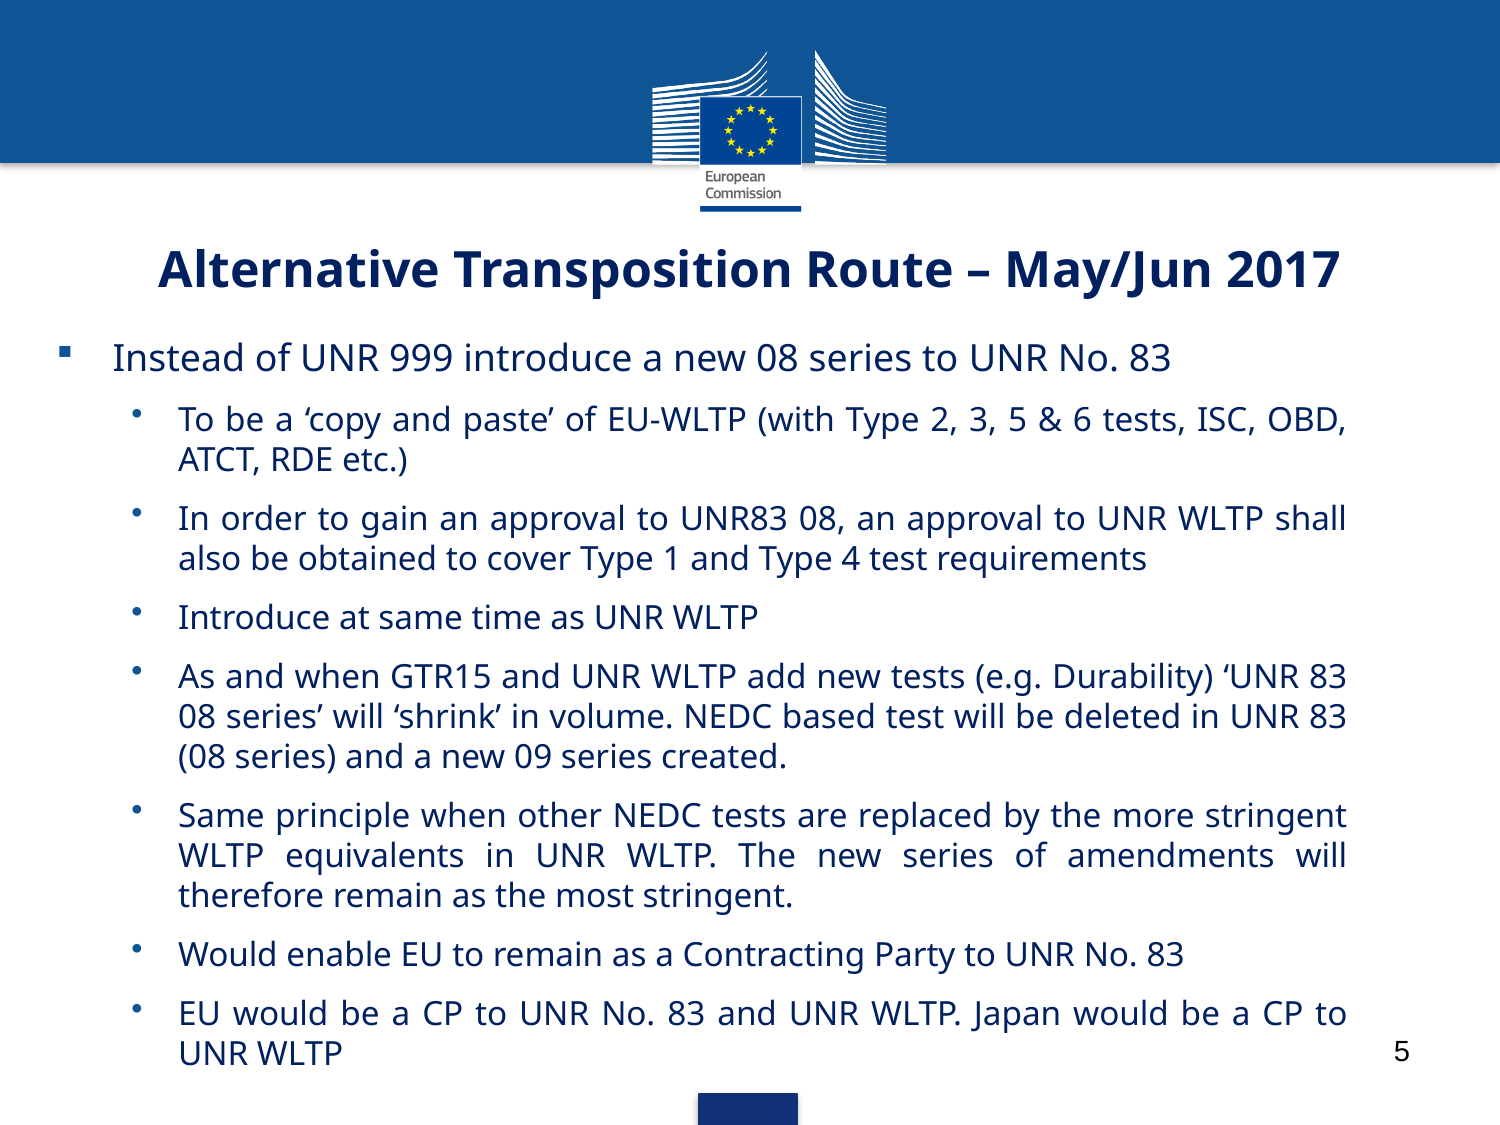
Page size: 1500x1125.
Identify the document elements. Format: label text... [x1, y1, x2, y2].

title Alternative Transposition Route – May/Jun 2017 [41, 219, 1459, 315]
slide_number 5 [1074, 1024, 1426, 1103]
list Instead of UNR 999 introduce a new 08 series to UNR No. 83 To be a ‘copy and paste’ of EU-WLTP (with Type 2, 3, 5 & 6 tests, ISC, OBD, ATCT, RDE etc.) In order to gain an approval to UNR83 08, an approval to UNR WLTP shall also be obtained to cover Type 1 and Type 4 test requirements Introduce at same time as UNR WLTP As and when GTR15 and UNR WLTP add new tests (e.g. Durability) ‘UNR 83 08 series’ will ‘shrink’ in volume. NEDC based test will be deleted in UNR 83 (08 series) and a new 09 series created. Same principle when other NEDC tests are replaced by the more stringent WLTP equivalents in UNR WLTP. The new series of amendments will therefore remain as the most stringent. Would enable EU to remain as a Contracting Party to UNR No. 83 EU would be a CP to UNR No. 83 and UNR WLTP. Japan would be a CP to UNR WLTP [41, 326, 1365, 1071]
